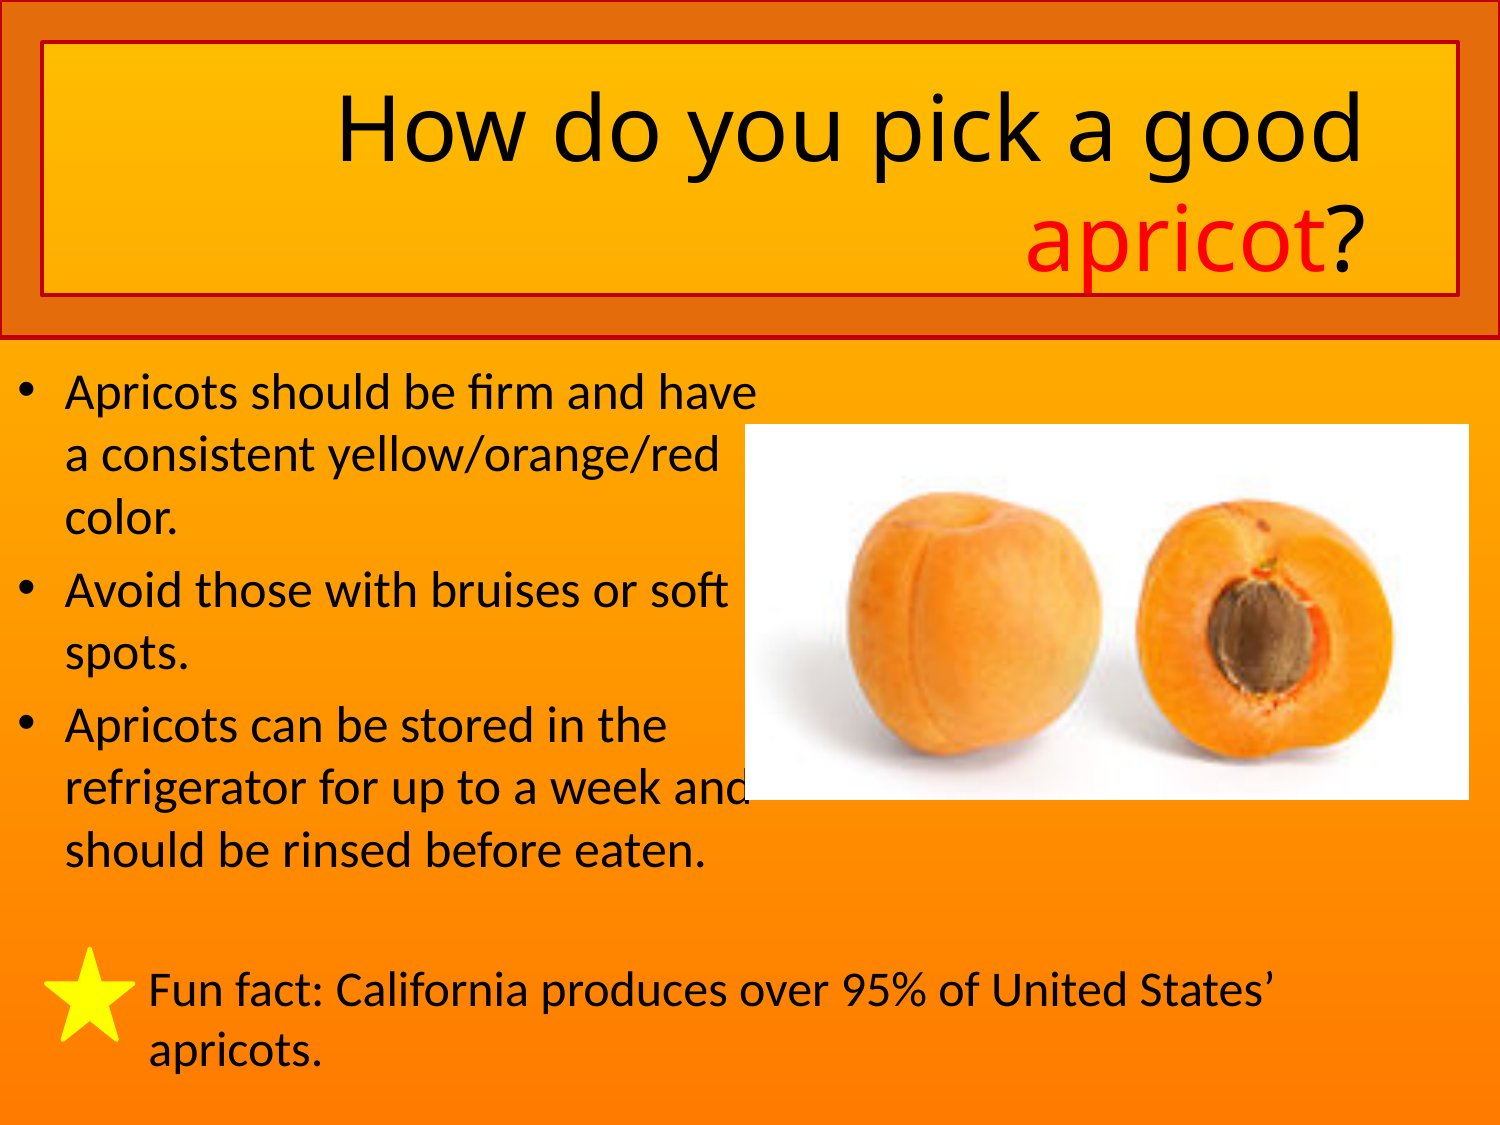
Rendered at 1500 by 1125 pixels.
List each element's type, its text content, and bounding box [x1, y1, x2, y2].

picture [744, 424, 1469, 801]
text_box [44, 946, 133, 1042]
text_box How do you pick a good apricot? [118, 62, 1382, 298]
text_box Fun fact: California produces over 95% of United States’ apricots. [133, 948, 1338, 1084]
list Apricots should be firm and have a consistent yellow/orange/red color. Avoid those with bruises or soft spots. Apricots can be stored in the refrigerator for up to a week and should be rinsed before eaten. [2, 350, 775, 953]
text_box [0, 0, 1500, 340]
